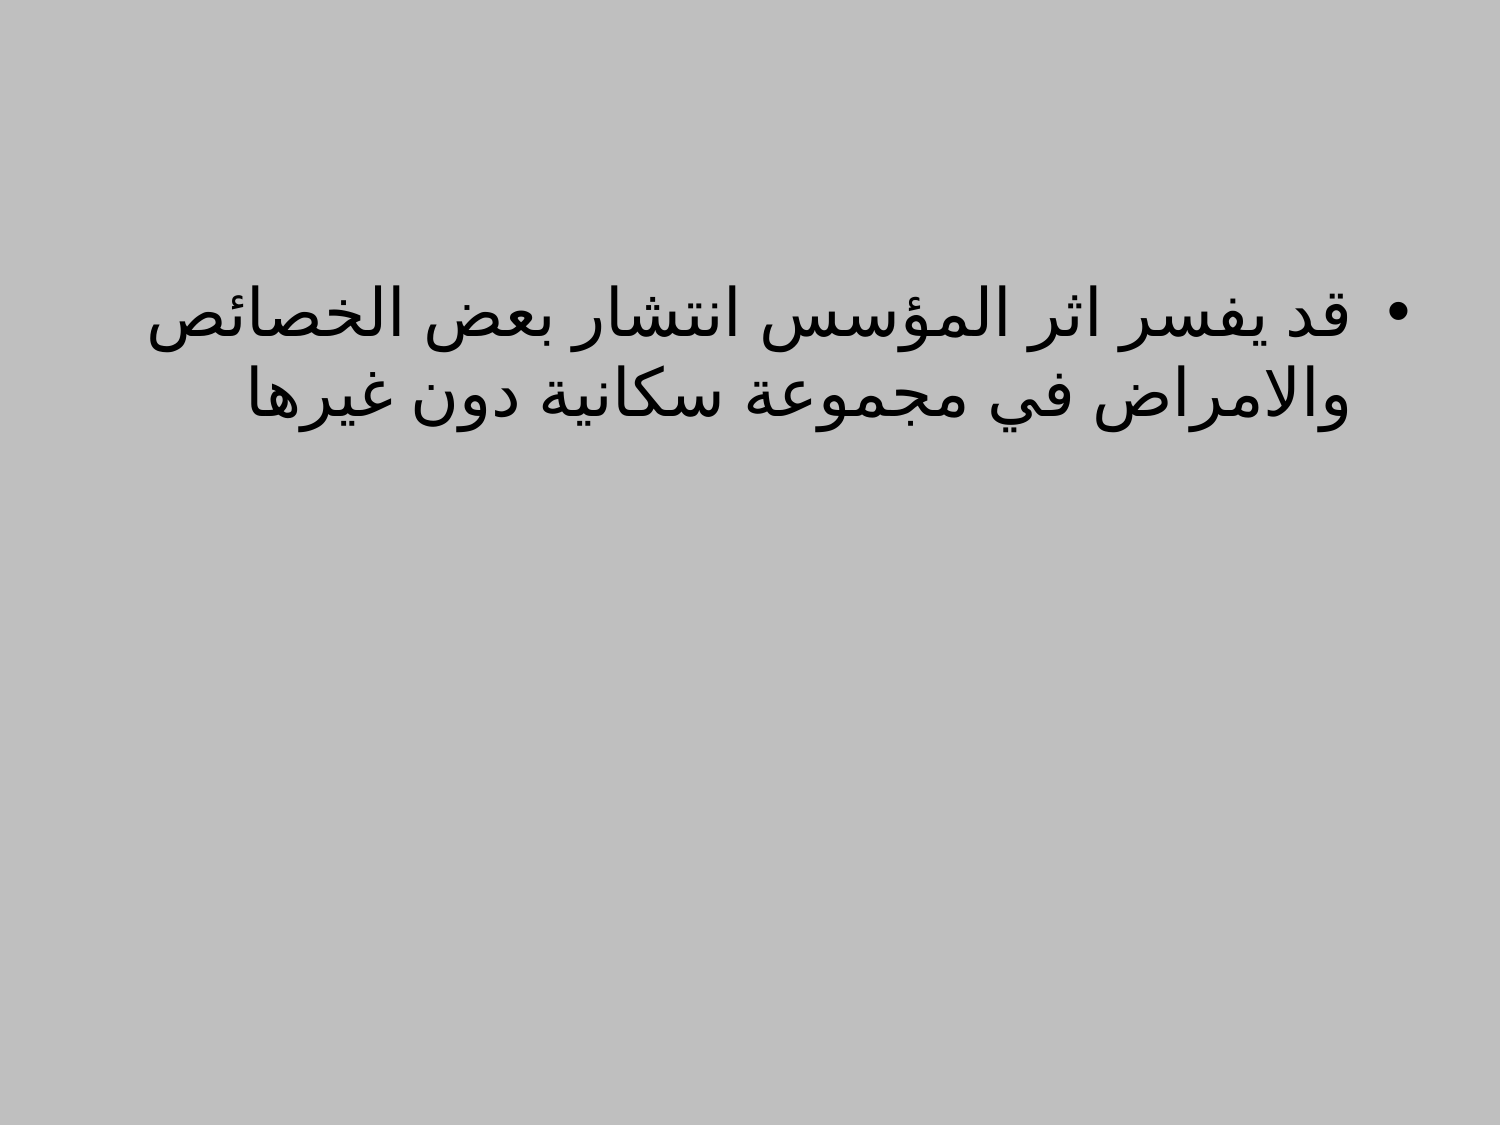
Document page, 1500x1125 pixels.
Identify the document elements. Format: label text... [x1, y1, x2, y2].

list قد يفسر اثر المؤسس انتشار بعض الخصائص والامراض في مجموعة سكانية دون غيرها [75, 262, 1425, 1005]
